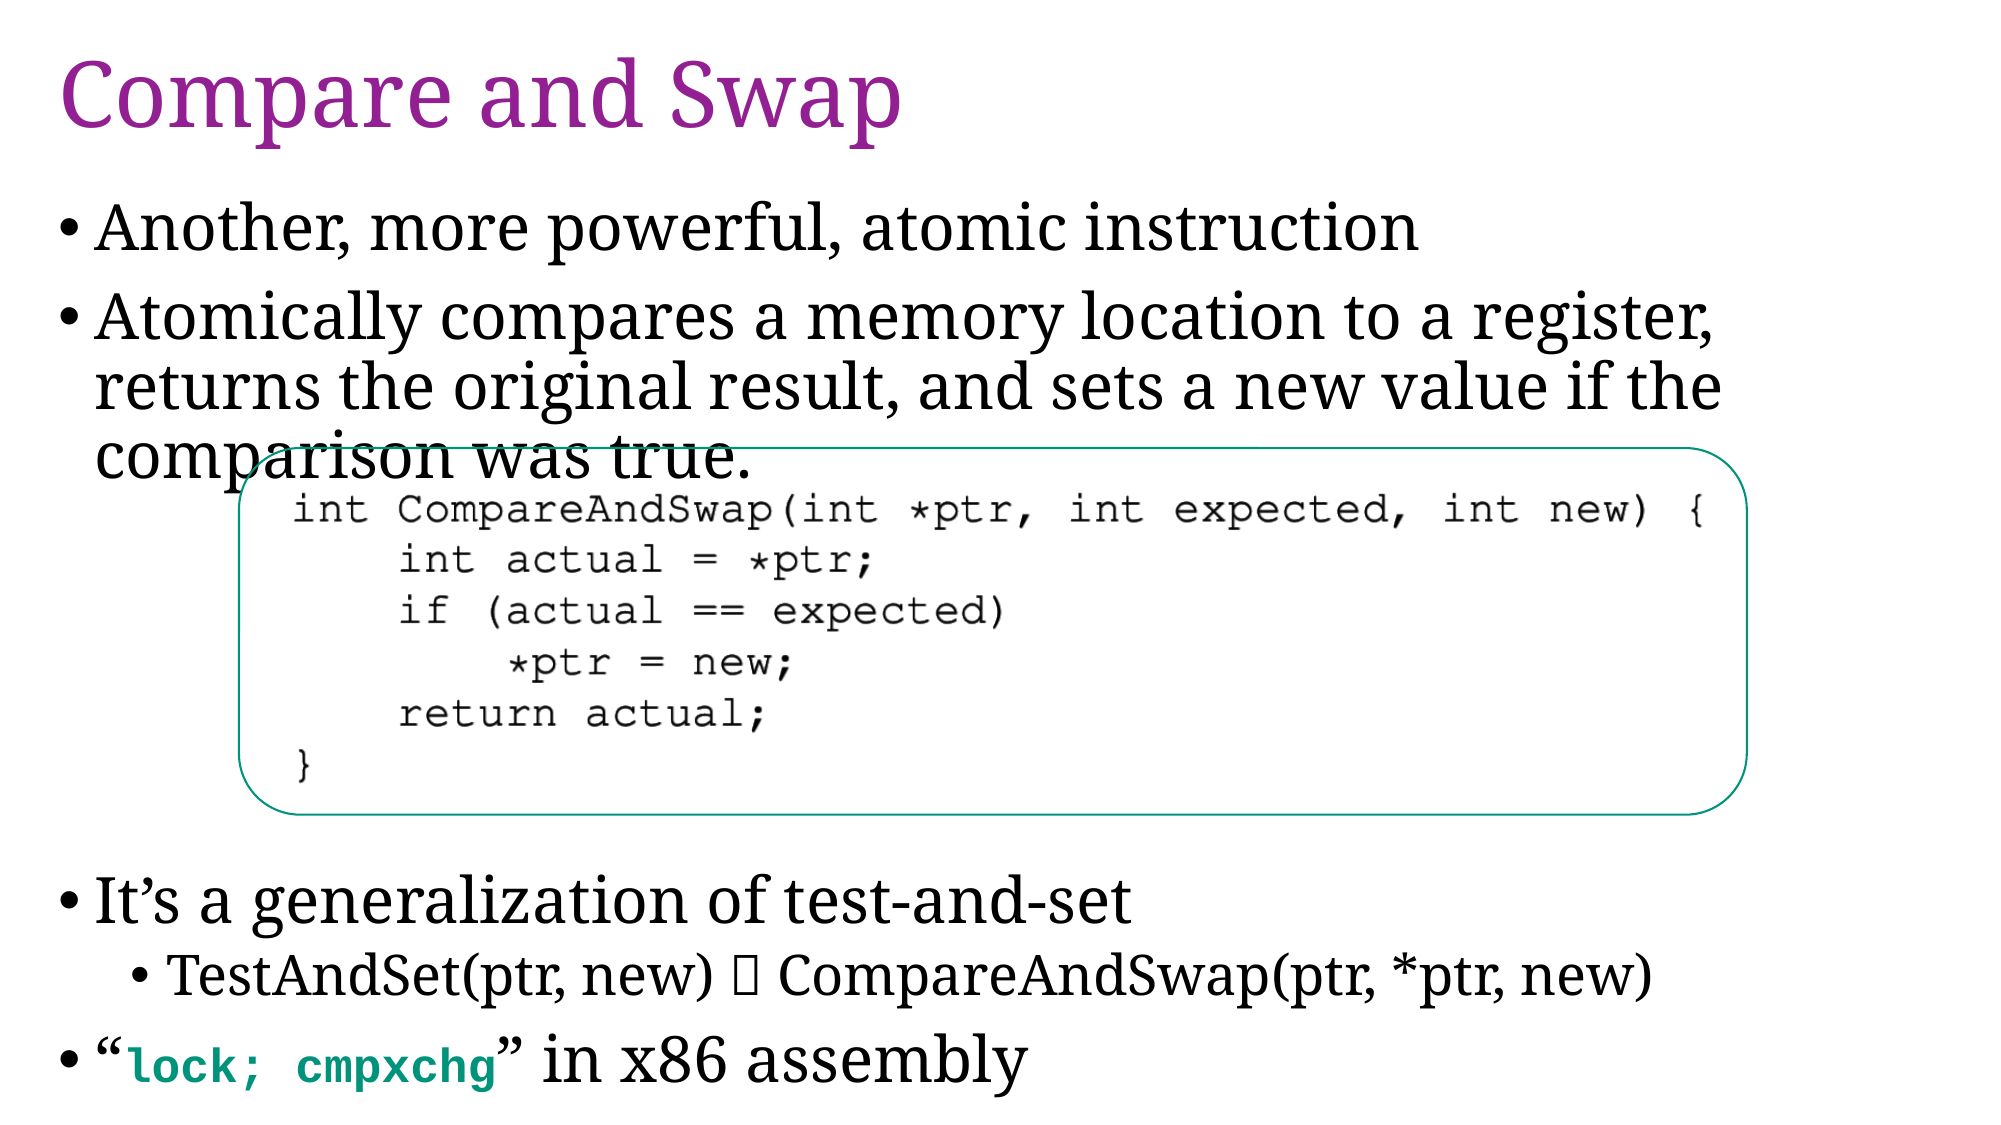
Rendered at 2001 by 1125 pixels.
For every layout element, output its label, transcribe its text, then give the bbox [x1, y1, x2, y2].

picture [283, 481, 1713, 793]
text_box [237, 446, 1748, 816]
title Compare and Swap [43, 25, 1953, 171]
list Another, more powerful, atomic instruction Atomically compares a memory location to a register, returns the original result, and sets a new value if the comparison was true. It’s a generalization of test-and-set TestAndSet(ptr, new)  CompareAndSwap(ptr, *ptr, new) “lock; cmpxchg” in x86 assembly [43, 188, 1953, 1106]
